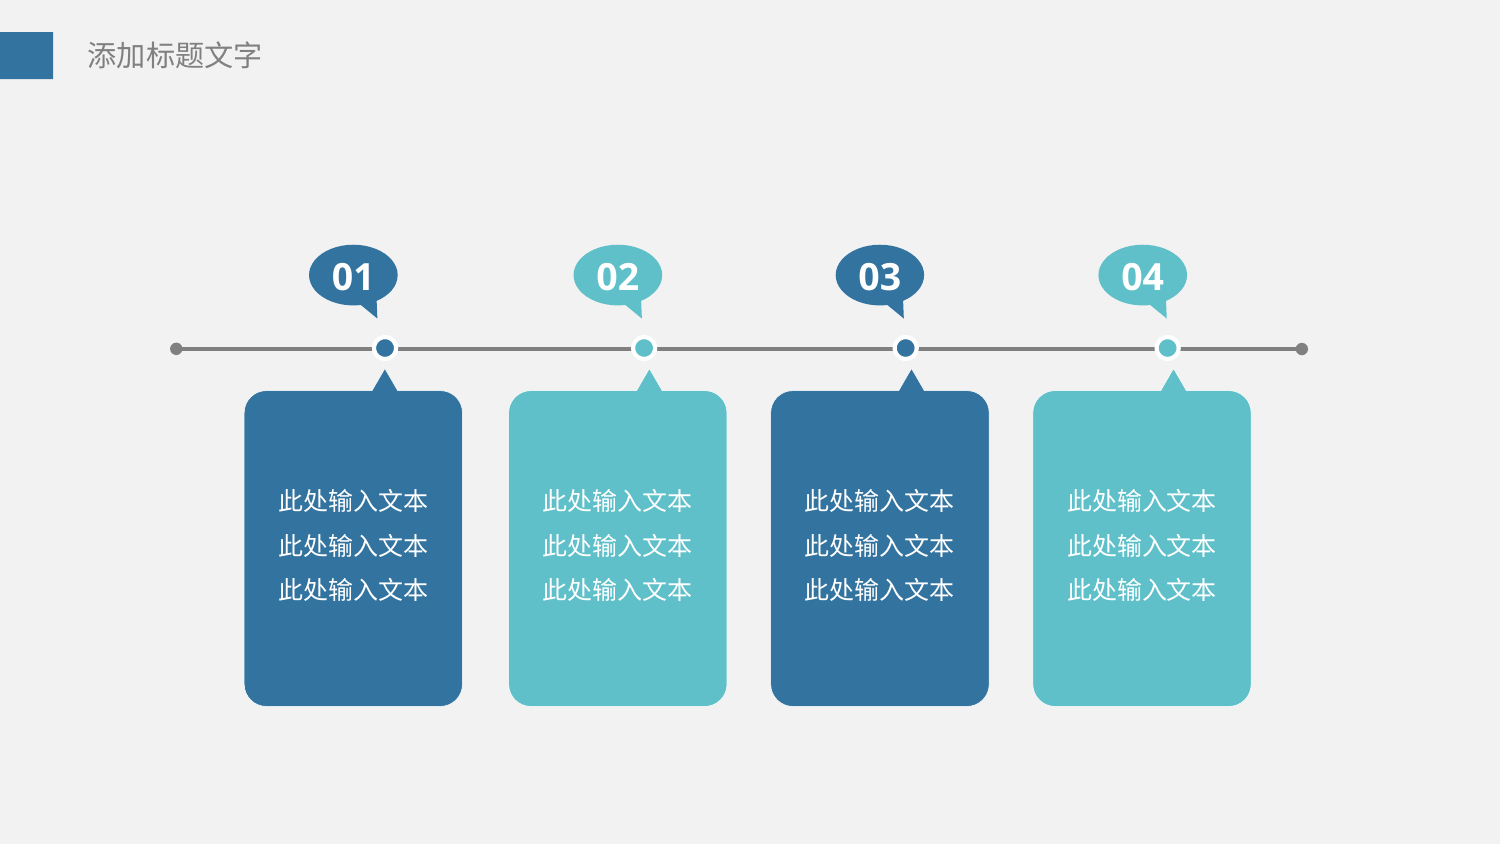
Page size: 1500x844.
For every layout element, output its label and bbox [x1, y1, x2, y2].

text_box [770, 244, 990, 707]
text_box [1032, 244, 1252, 707]
text_box [243, 244, 463, 707]
text_box [170, 342, 238, 356]
text_box [508, 244, 728, 707]
text_box [1256, 342, 1309, 356]
